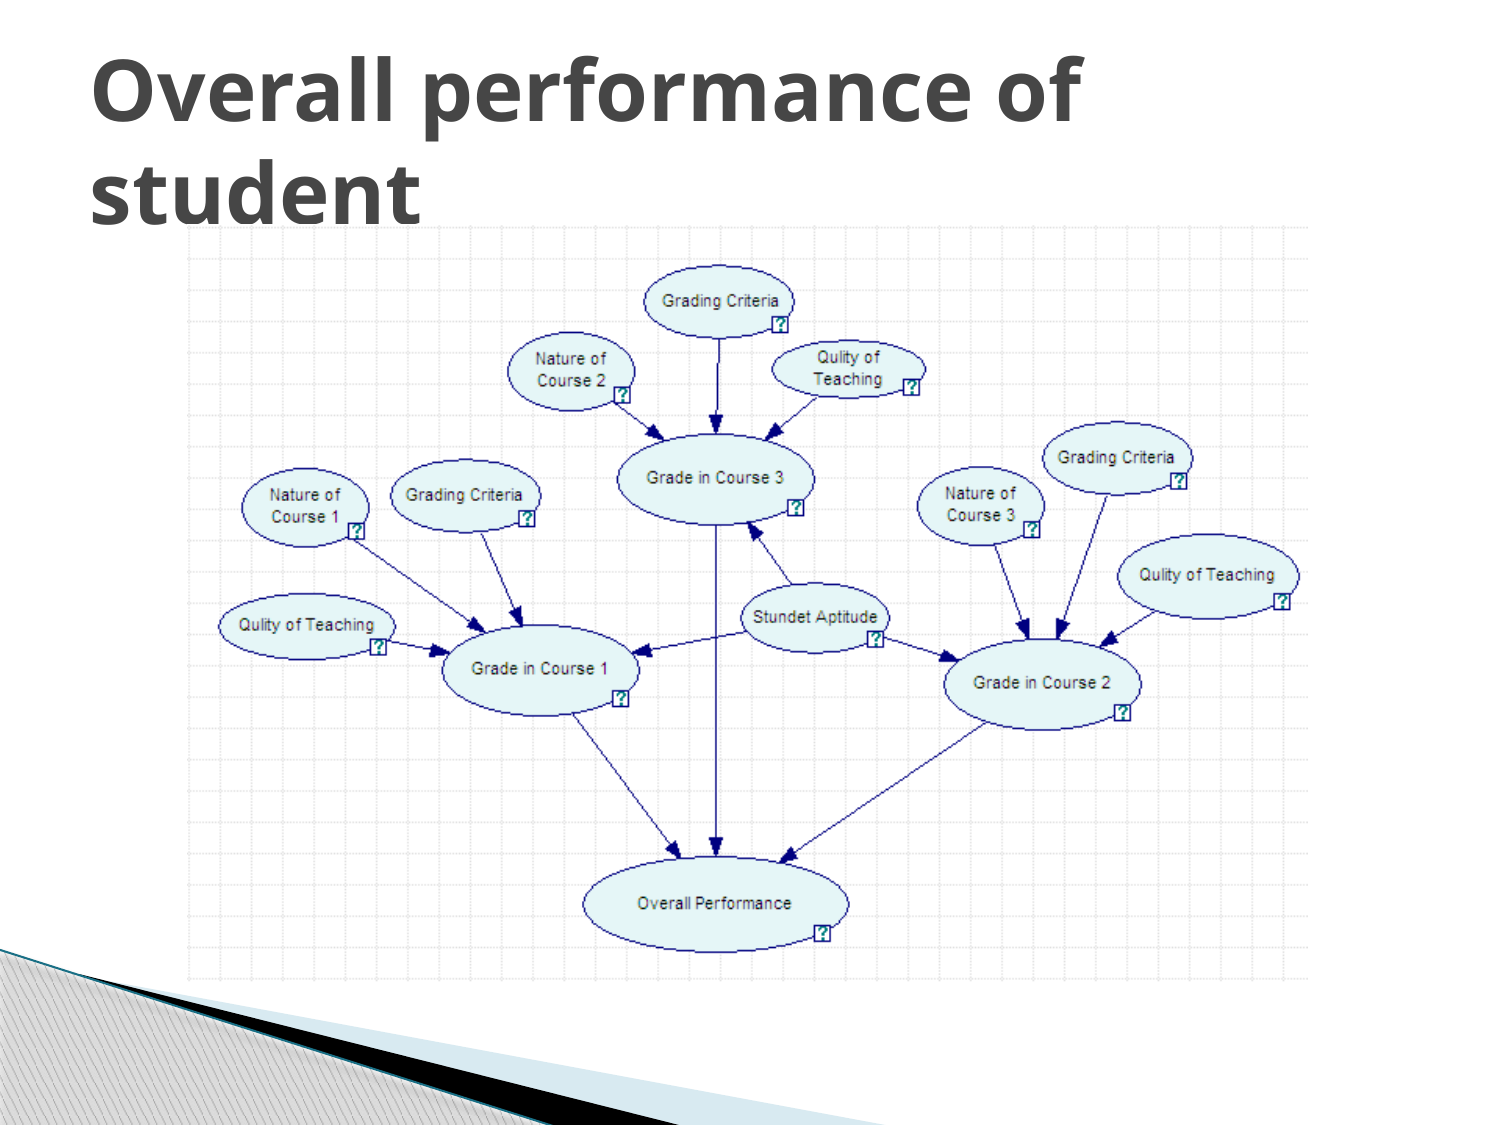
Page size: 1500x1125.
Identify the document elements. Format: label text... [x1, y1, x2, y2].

picture [187, 224, 1309, 983]
title Overall performance of student [75, 45, 1425, 233]
